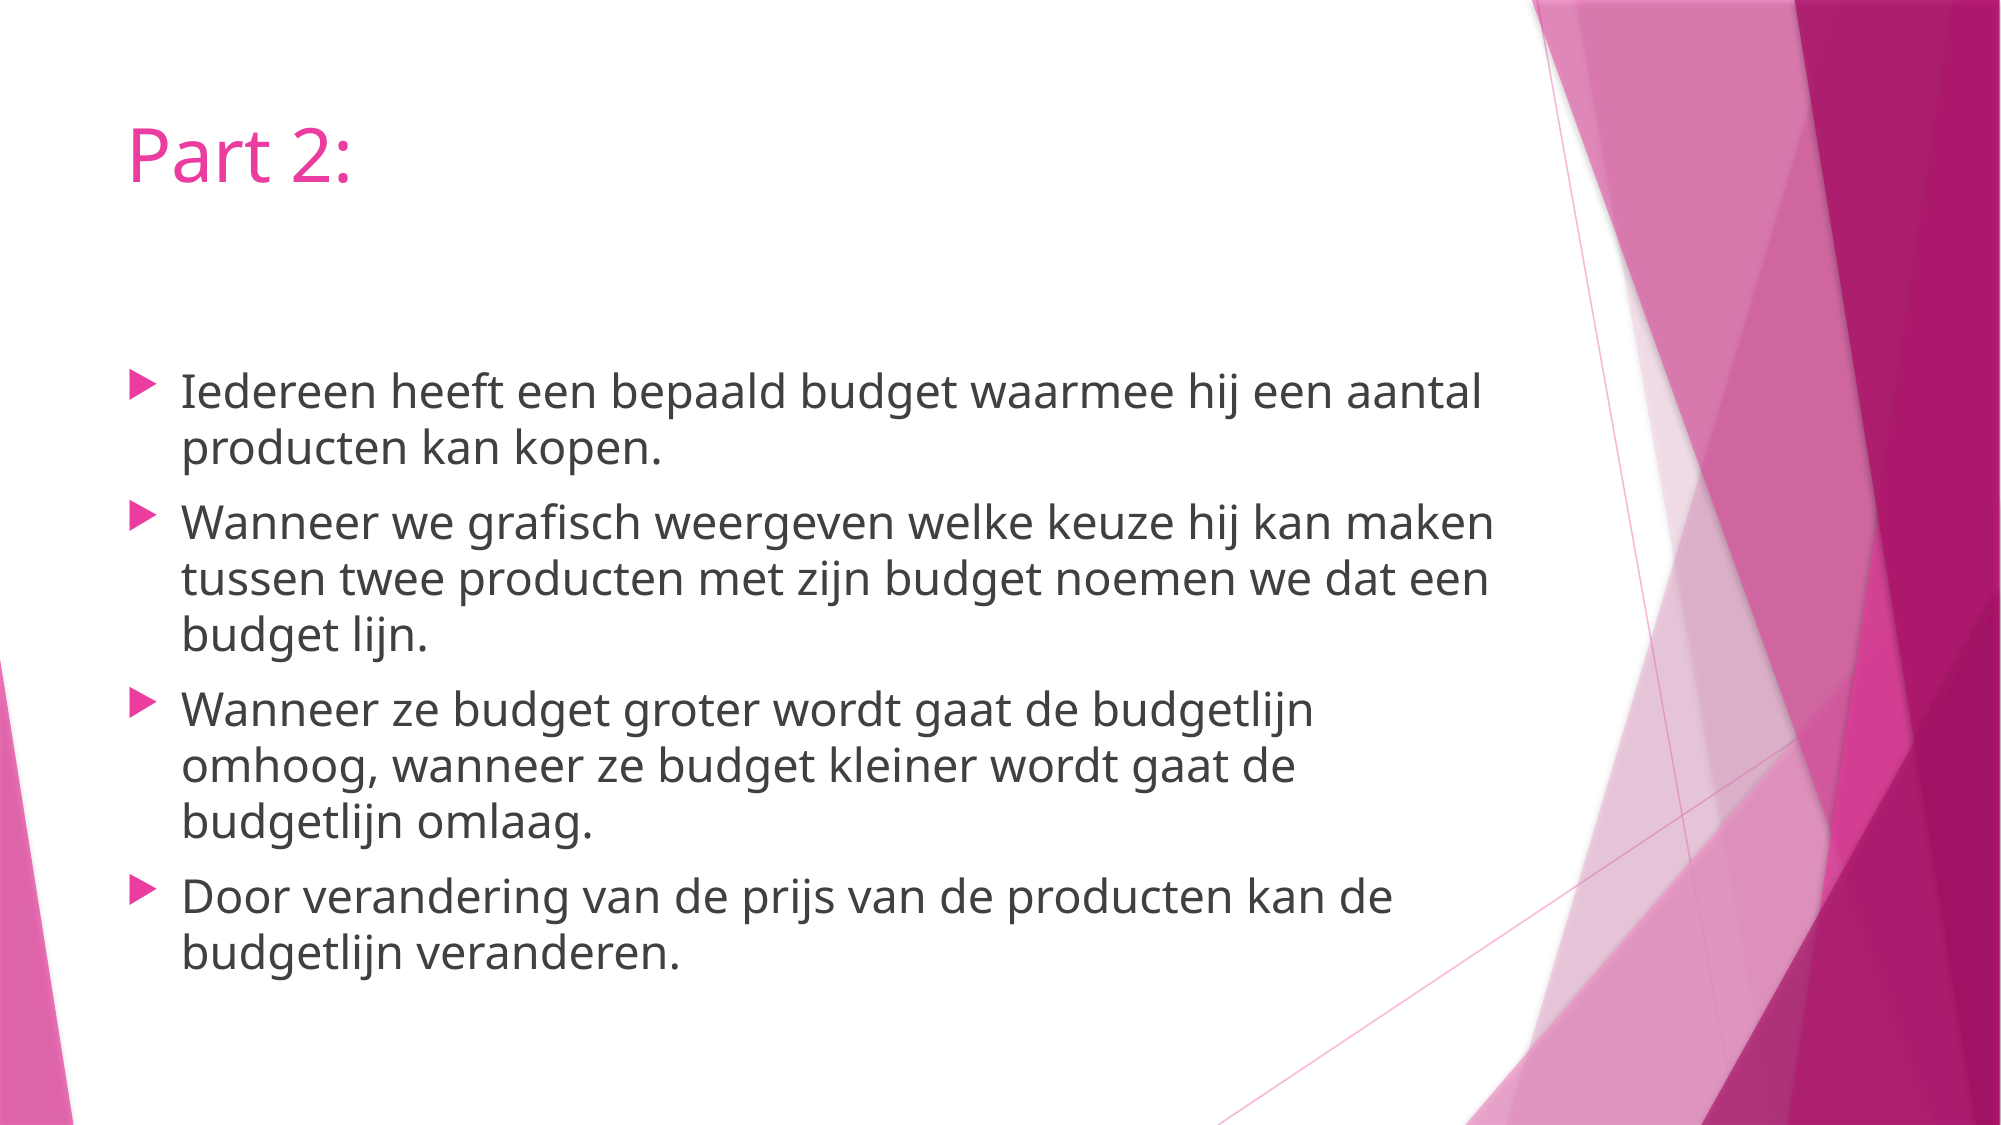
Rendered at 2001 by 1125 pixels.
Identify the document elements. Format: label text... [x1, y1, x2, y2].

list Iedereen heeft een bepaald budget waarmee hij een aantal producten kan kopen. Wanneer we grafisch weergeven welke keuze hij kan maken tussen twee producten met zijn budget noemen we dat een budget lijn. Wanneer ze budget groter wordt gaat de budgetlijn omhoog, wanneer ze budget kleiner wordt gaat de budgetlijn omlaag. Door verandering van de prijs van de producten kan de budgetlijn veranderen. [111, 354, 1522, 992]
title Part 2: [111, 99, 1522, 317]
